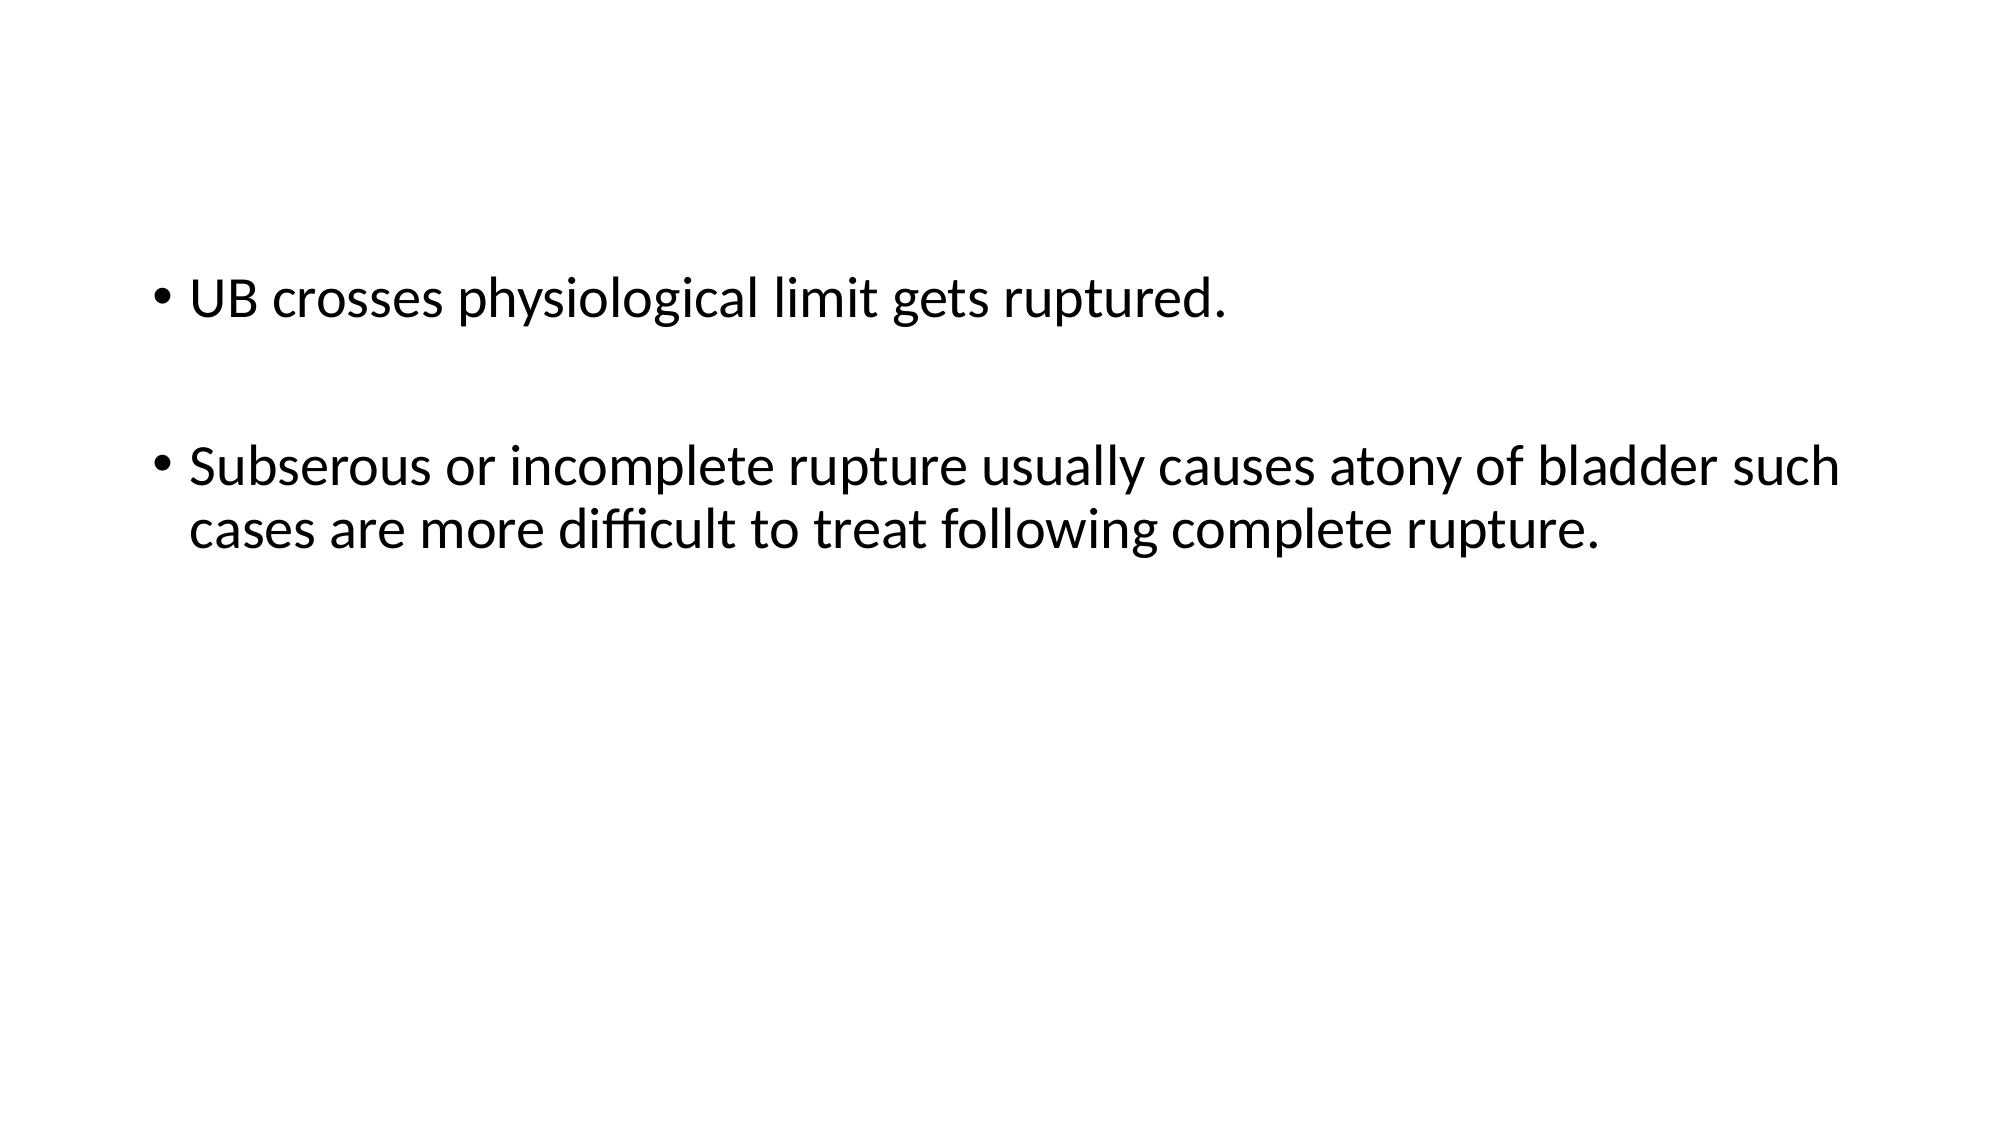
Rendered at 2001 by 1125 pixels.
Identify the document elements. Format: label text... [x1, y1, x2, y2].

list UB crosses physiological limit gets ruptured. Subserous or incomplete rupture usually causes atony of bladder such cases are more difficult to treat following complete rupture. [137, 85, 1863, 1014]
